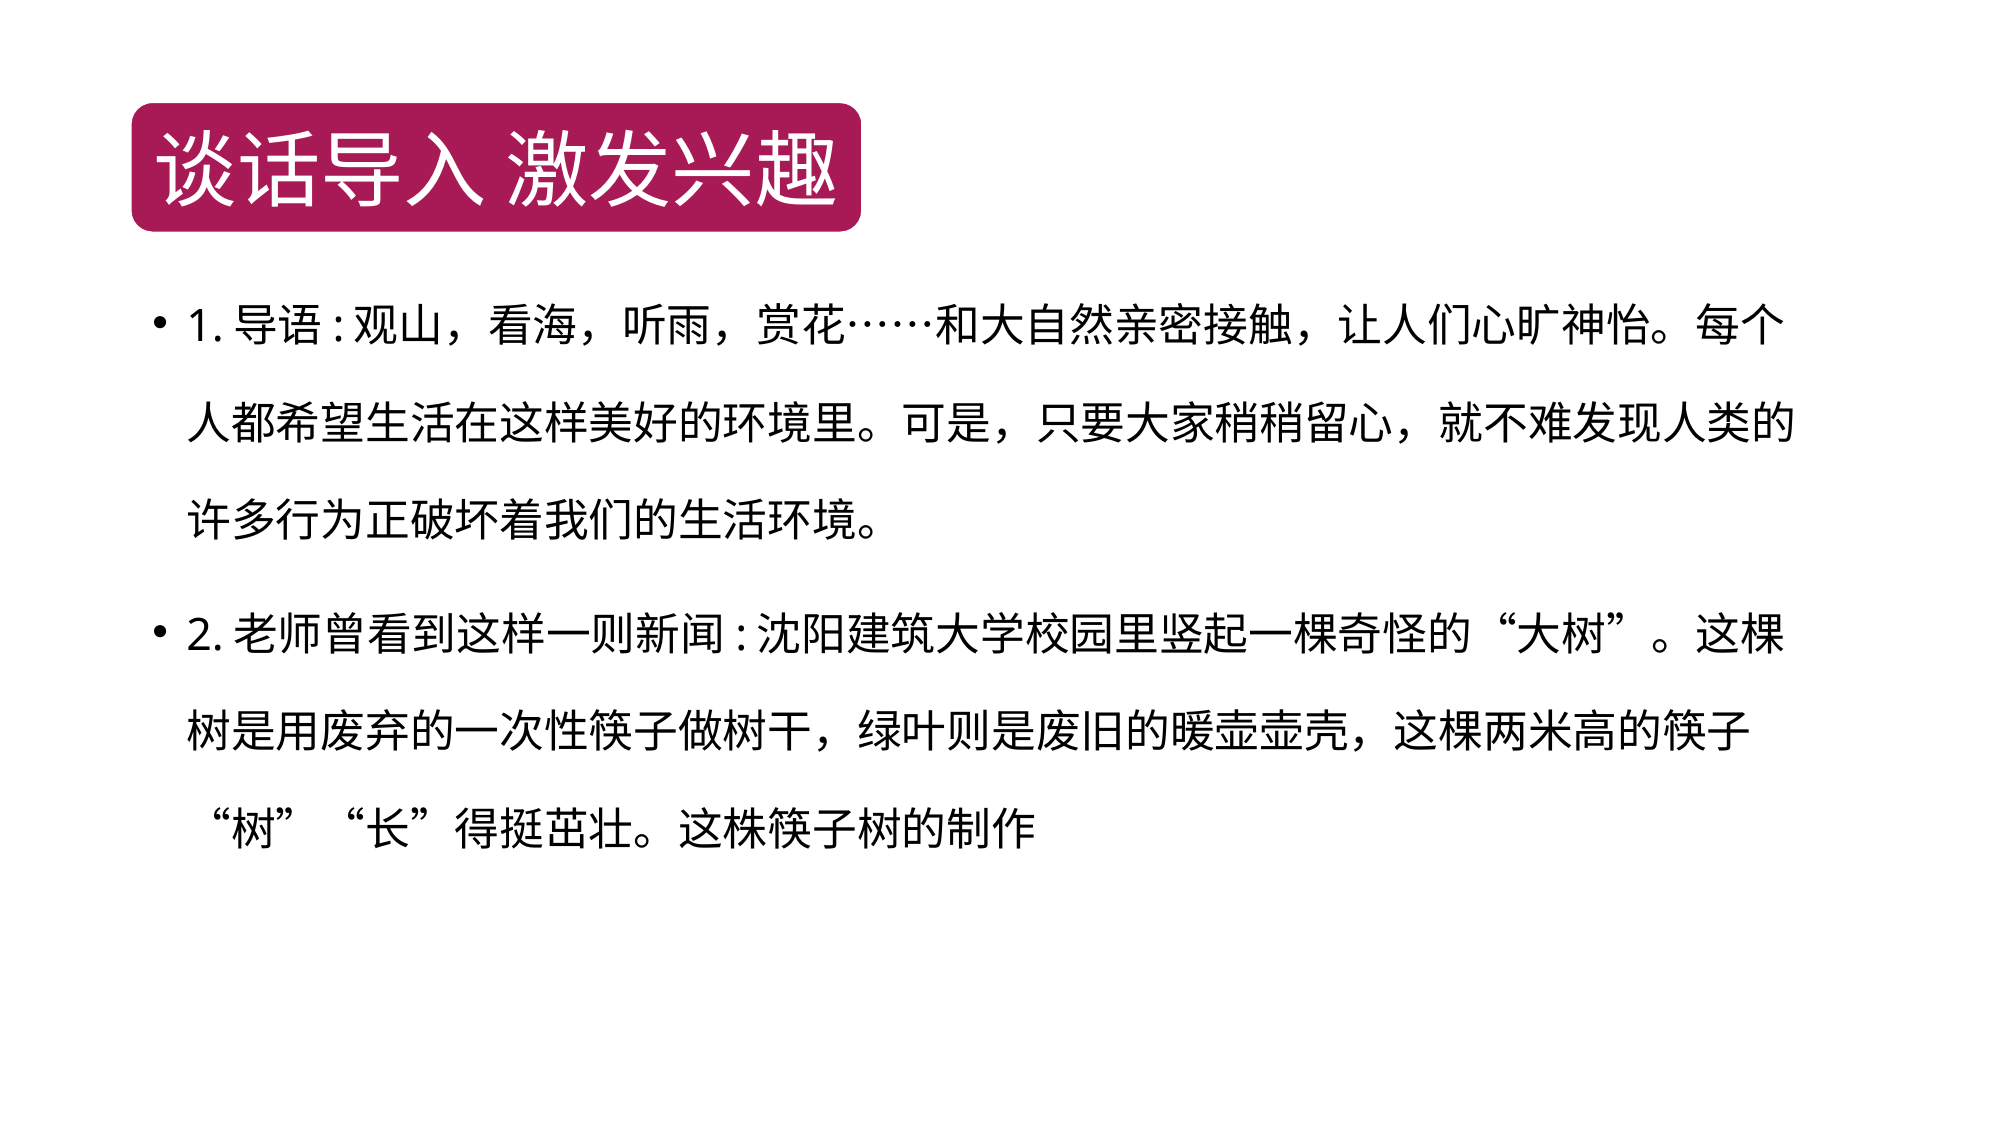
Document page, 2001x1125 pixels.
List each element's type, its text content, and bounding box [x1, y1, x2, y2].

text_box 谈话导入 激发兴趣 [130, 102, 862, 233]
list 1.导语:观山，看海，听雨，赏花……和大自然亲密接触，让人们心旷神怡。每个人都希望生活在这样美好的环境里。可是，只要大家稍稍留心，就不难发现人类的许多行为正破坏着我们的生活环境。 2.老师曾看到这样一则新闻:沈阳建筑大学校园里竖起一棵奇怪的“大树”。这棵树是用废弃的一次性筷子做树干，绿叶则是废旧的暖壶壶壳，这棵两米高的筷子“树”“长”得挺茁壮。这株筷子树的制作 [137, 249, 1828, 876]
